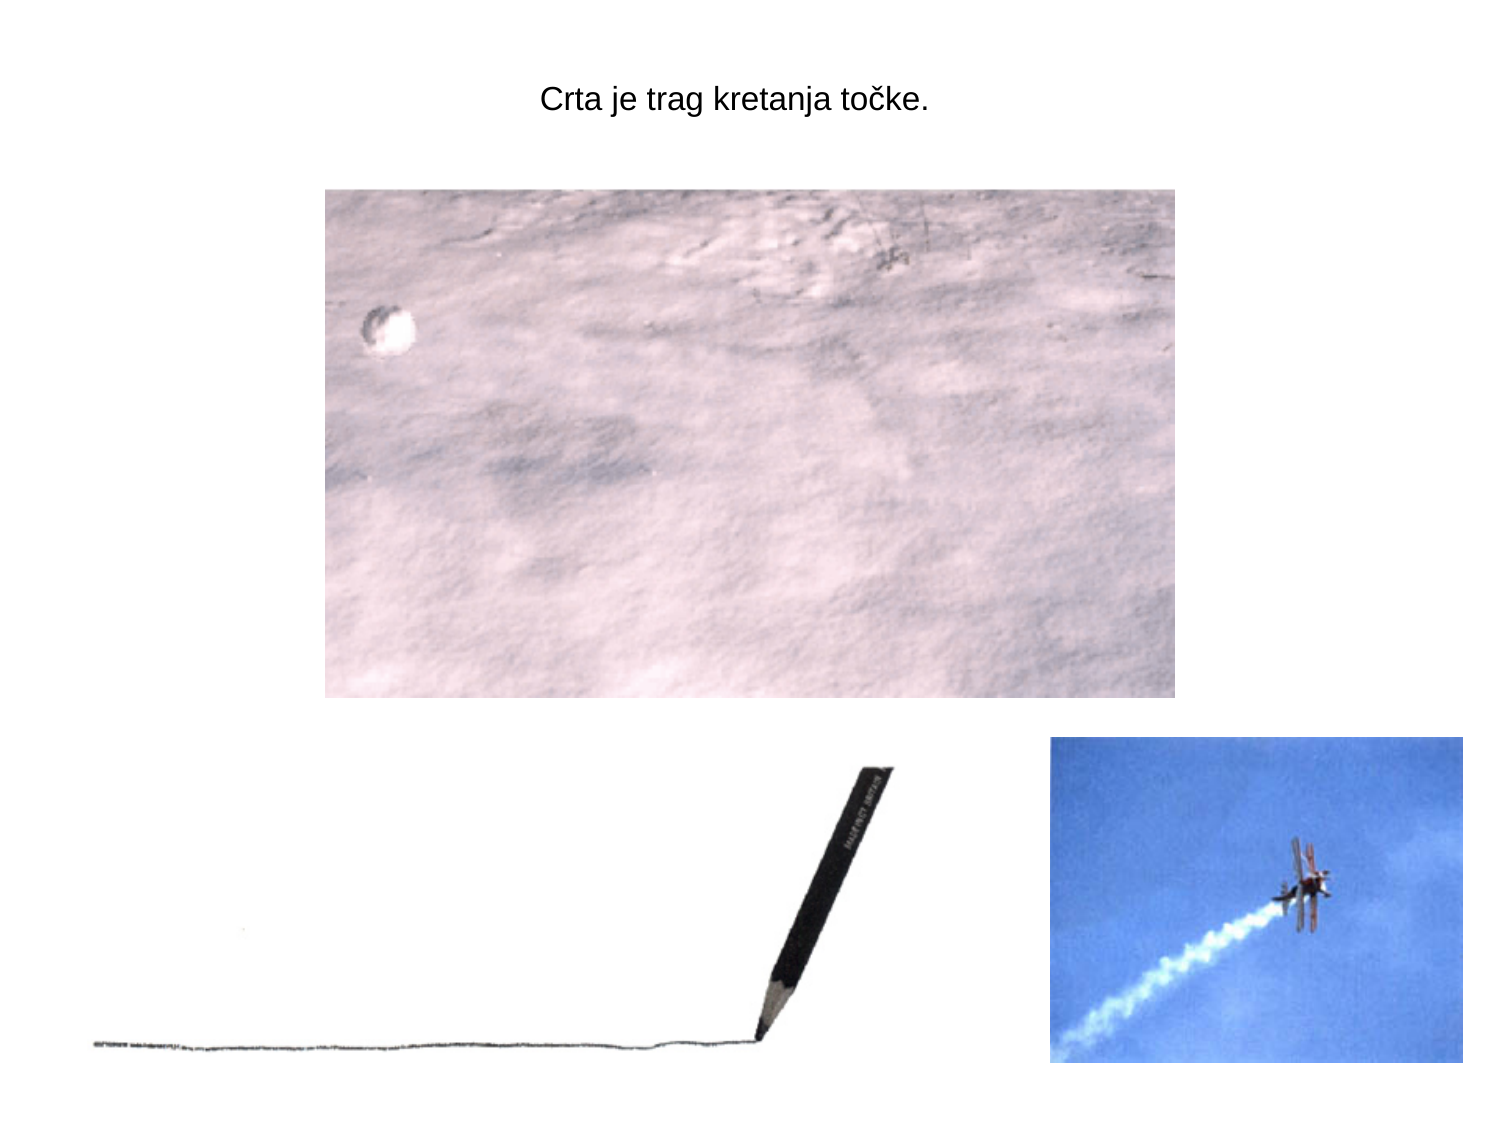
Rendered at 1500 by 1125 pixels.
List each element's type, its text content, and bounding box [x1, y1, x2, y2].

text_box Crta je trag kretanja točke. [525, 69, 950, 125]
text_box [87, 736, 1463, 1063]
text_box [324, 187, 1176, 699]
